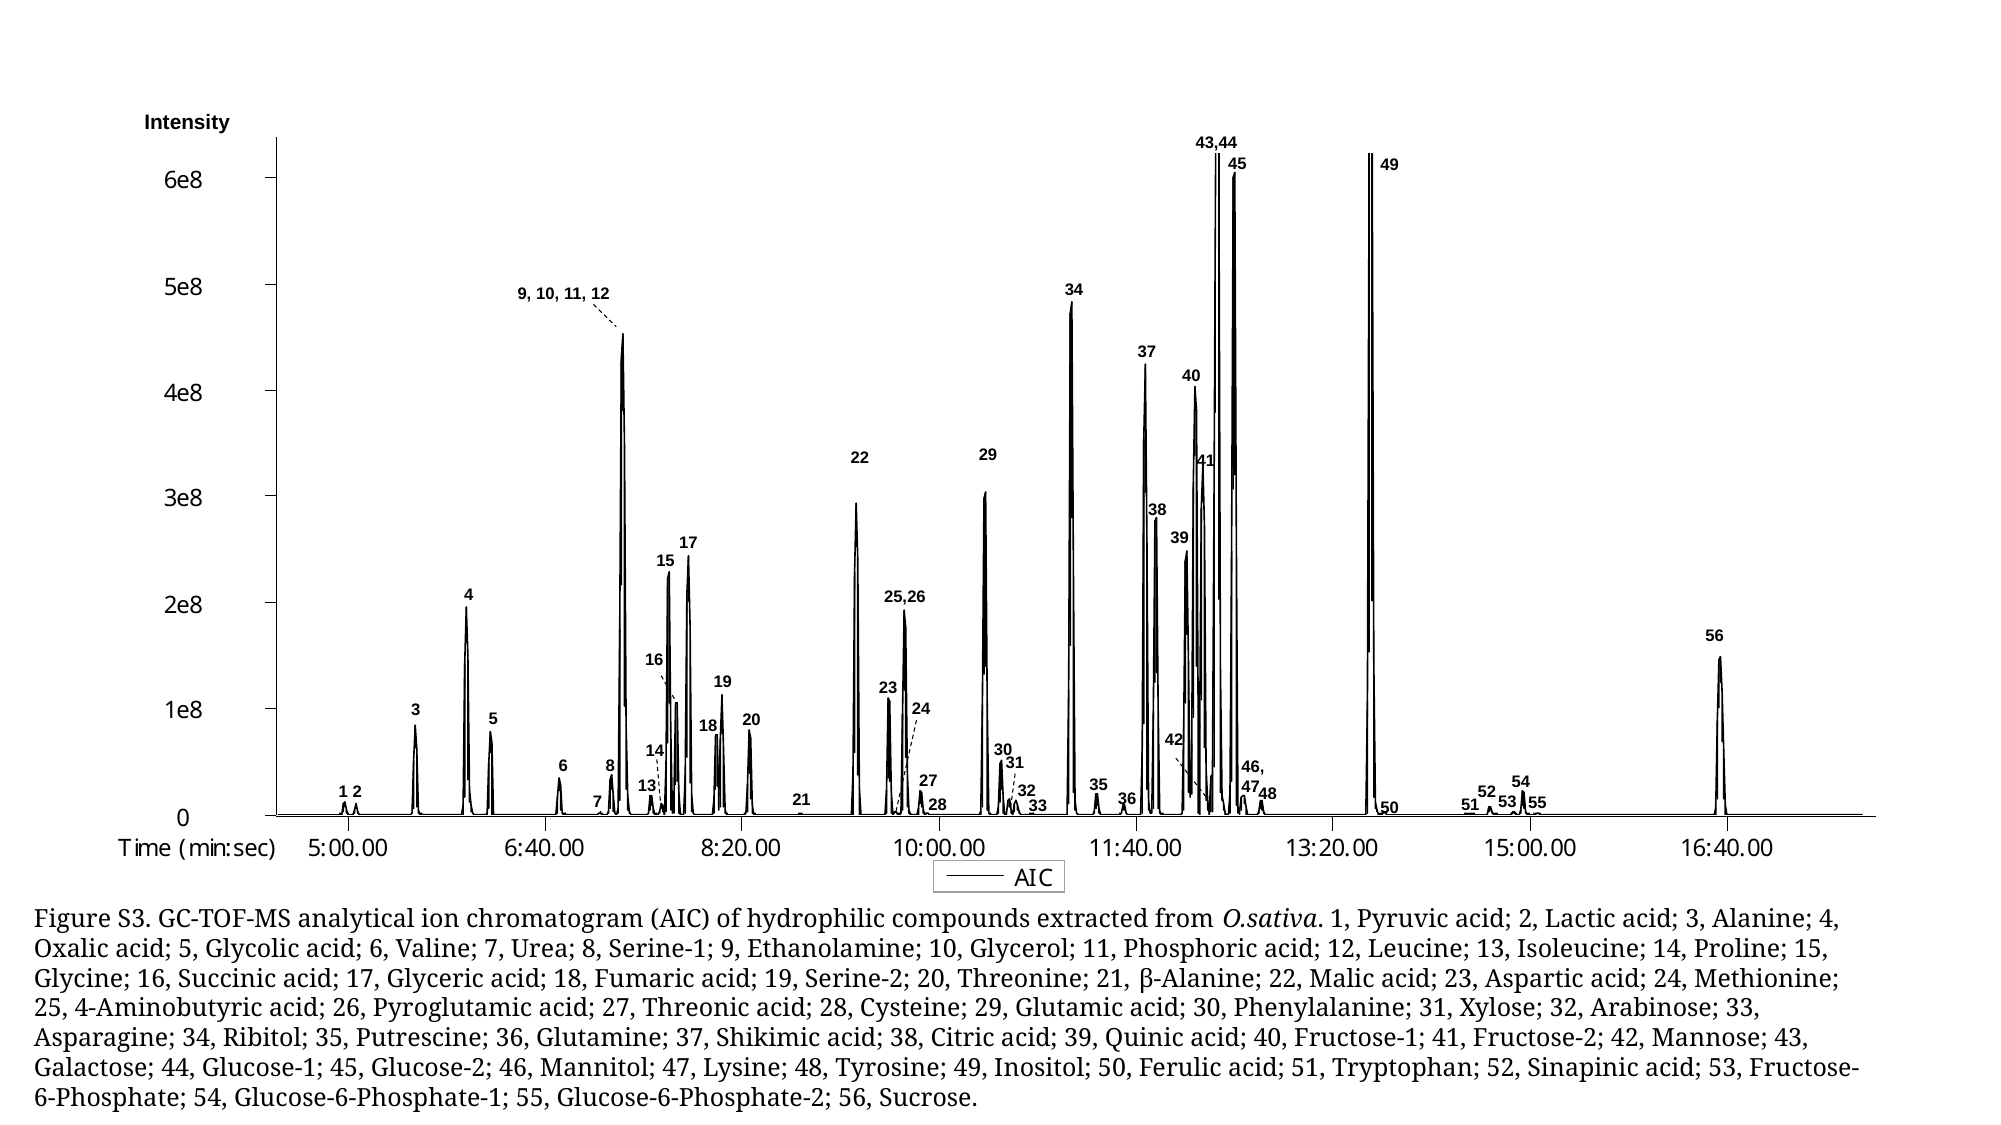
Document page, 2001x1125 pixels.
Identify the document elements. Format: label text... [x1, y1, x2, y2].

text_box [90, 95, 1910, 895]
text_box Figure S3. GC-TOF-MS analytical ion chromatogram (AIC) of hydrophilic compounds extracted from O.sativa. 1, Pyruvic acid; 2, Lactic acid; 3, Alanine; 4, Oxalic acid; 5, Glycolic acid; 6, Valine; 7, Urea; 8, Serine-1; 9, Ethanolamine; 10, Glycerol; 11, Phosphoric acid; 12, Leucine; 13, Isoleucine; 14, Proline; 15, Glycine; 16, Succinic acid; 17, Glyceric acid; 18, Fumaric acid; 19, Serine-2; 20, Threonine; 21, β-Alanine; 22, Malic acid; 23, Aspartic acid; 24, Methionine; 25, 4-Aminobutyric acid; 26, Pyroglutamic acid; 27, Threonic acid; 28, Cysteine; 29, Glutamic acid; 30, Phenylalanine; 31, Xylose; 32, Arabinose; 33, Asparagine; 34, Ribitol; 35, Putrescine; 36, Glutamine; 37, Shikimic acid; 38, Citric acid; 39, Quinic acid; 40, Fructose-1; 41, Fructose-2; 42, Mannose; 43, Galactose; 44, Glucose-1; 45, Glucose-2; 46, Mannitol; 47, Lysine; 48, Tyrosine; 49, Inositol; 50, Ferulic acid; 51, Tryptophan; 52, Sinapinic acid; 53, Fructose-6-Phosphate; 54, Glucose-6-Phosphate-1; 55, Glucose-6-Phosphate-2; 56, Sucrose. [19, 894, 1887, 1120]
